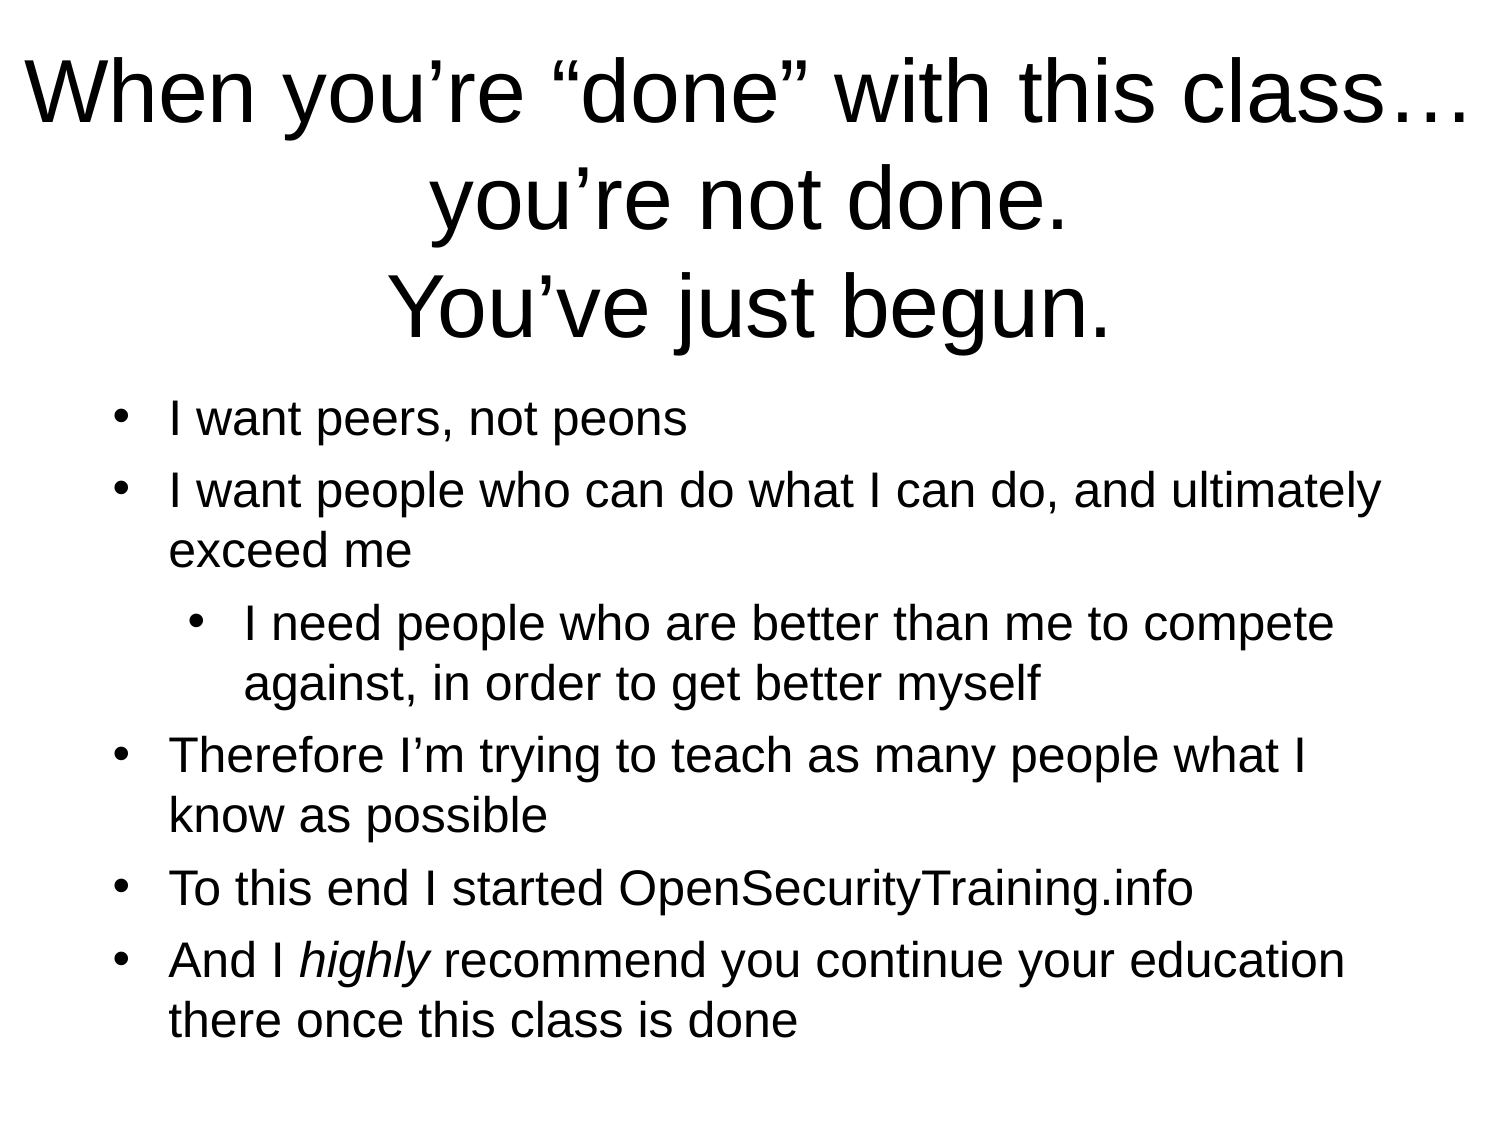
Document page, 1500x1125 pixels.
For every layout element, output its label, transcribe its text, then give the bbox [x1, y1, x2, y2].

text_box When you’re “done” with this class…you’re not done. You’ve just begun. [1, 32, 1499, 355]
text_box I want peers, not peons I want people who can do what I can do, and ultimately exceed me I need people who are better than me to compete against, in order to get better myself Therefore I’m trying to teach as many people what I know as possible To this end I started OpenSecurityTraining.info And I highly recommend you continue your education there once this class is done [112, 385, 1388, 1048]
